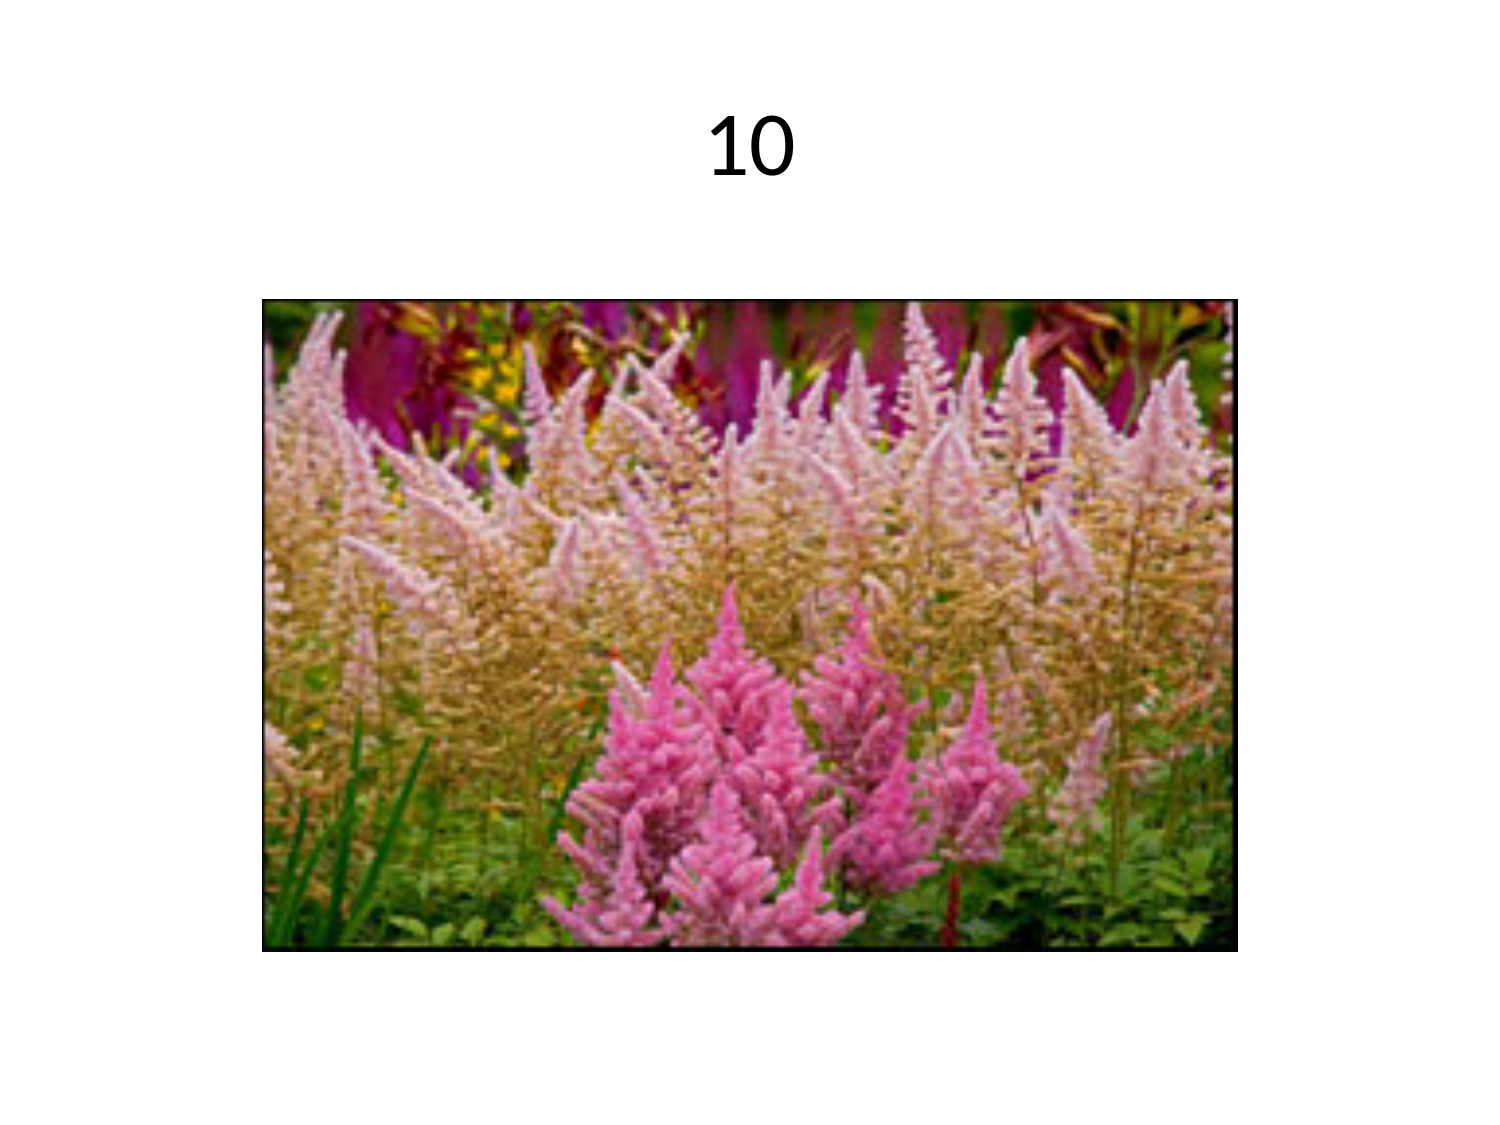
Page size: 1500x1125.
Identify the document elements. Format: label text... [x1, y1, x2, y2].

title 10 [75, 45, 1425, 233]
picture [262, 299, 1238, 952]
